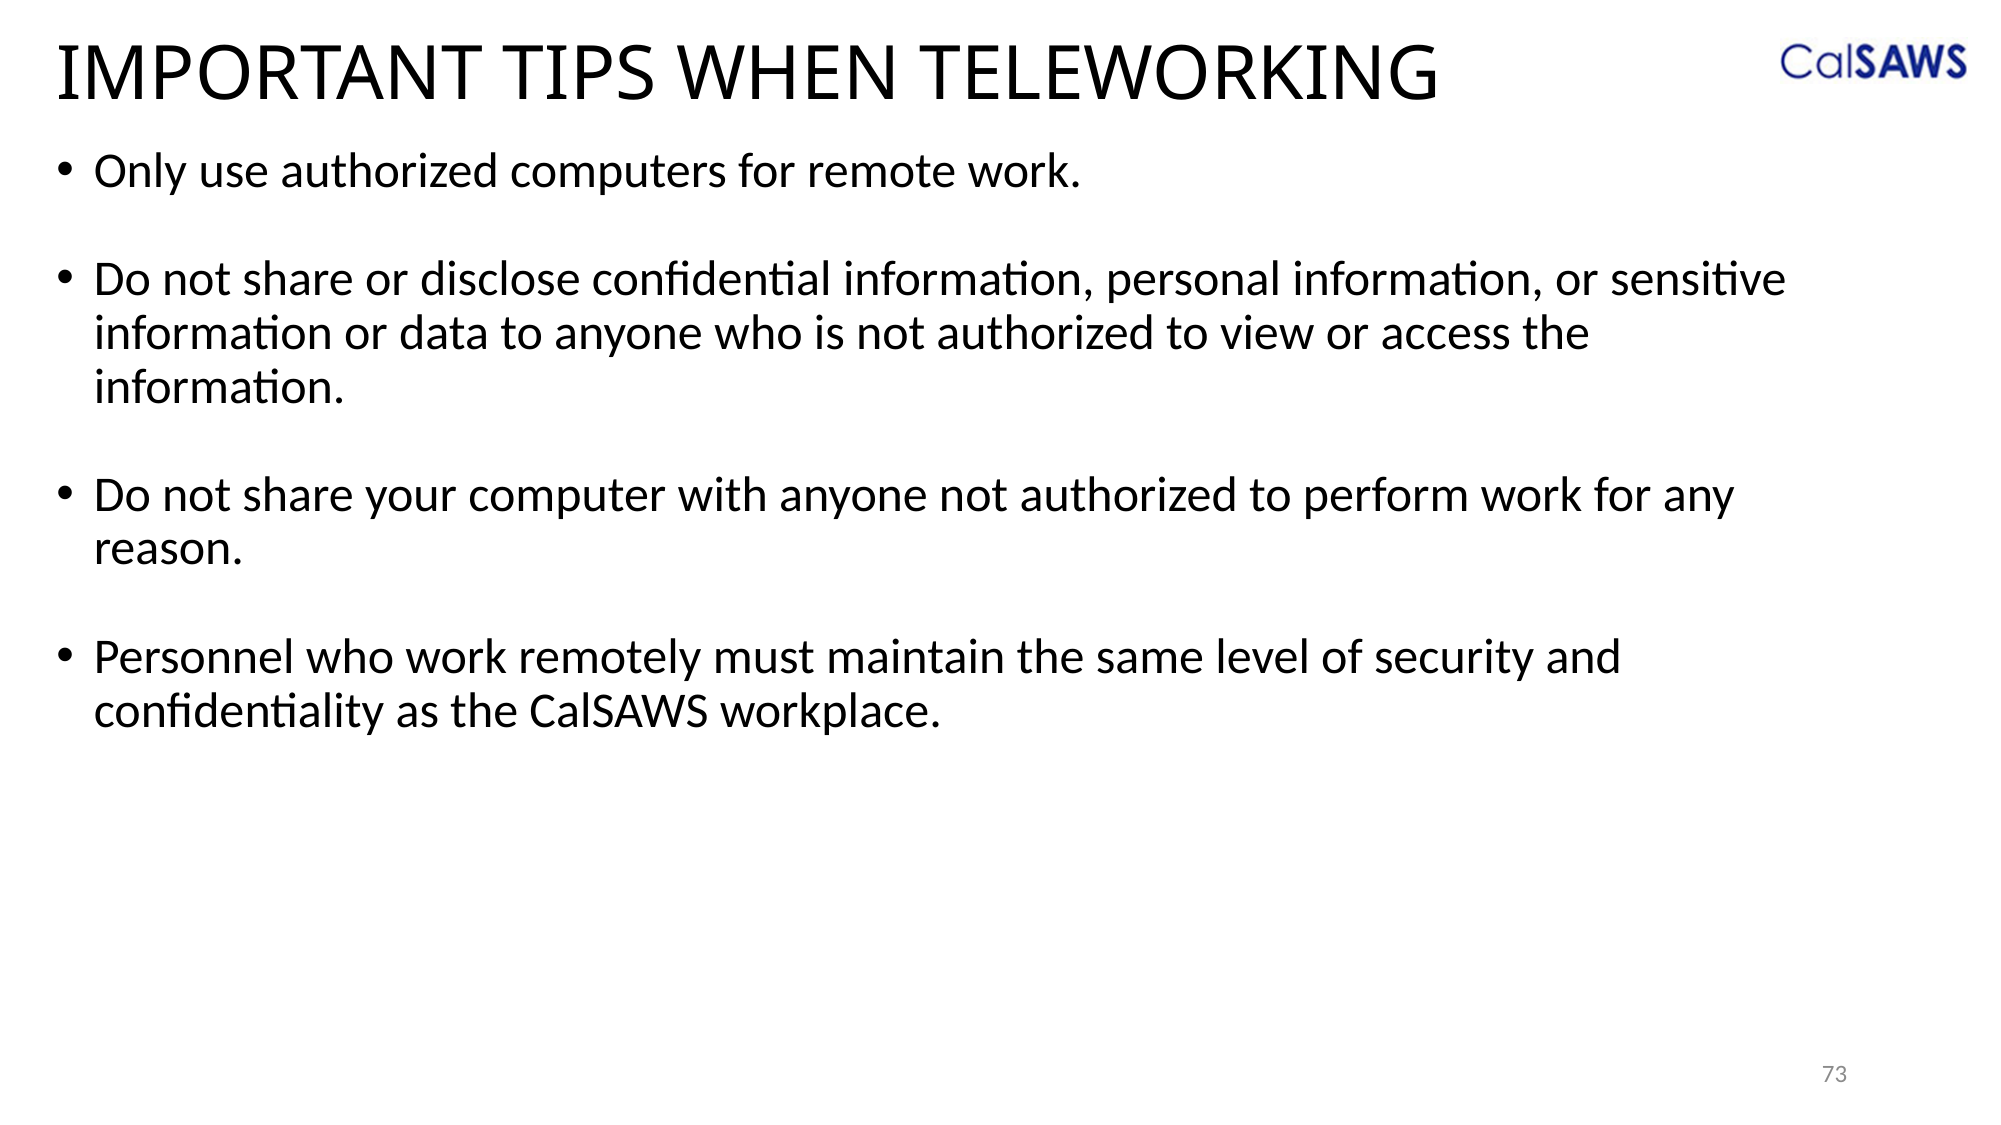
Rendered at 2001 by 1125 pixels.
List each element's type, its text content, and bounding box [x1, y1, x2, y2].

slide_number 73 [1412, 1042, 1863, 1103]
picture [1780, 37, 1968, 84]
list Only use authorized computers for remote work. Do not share or disclose confidential information, personal information, or sensitive information or data to anyone who is not authorized to view or access the information. Do not share your computer with anyone not authorized to perform work for any reason. Personnel who work remotely must maintain the same level of security and confidentiality as the CalSAWS workplace. [41, 136, 1863, 909]
title IMPORTANT TIPS WHEN TELEWORKING [41, 27, 1970, 246]
